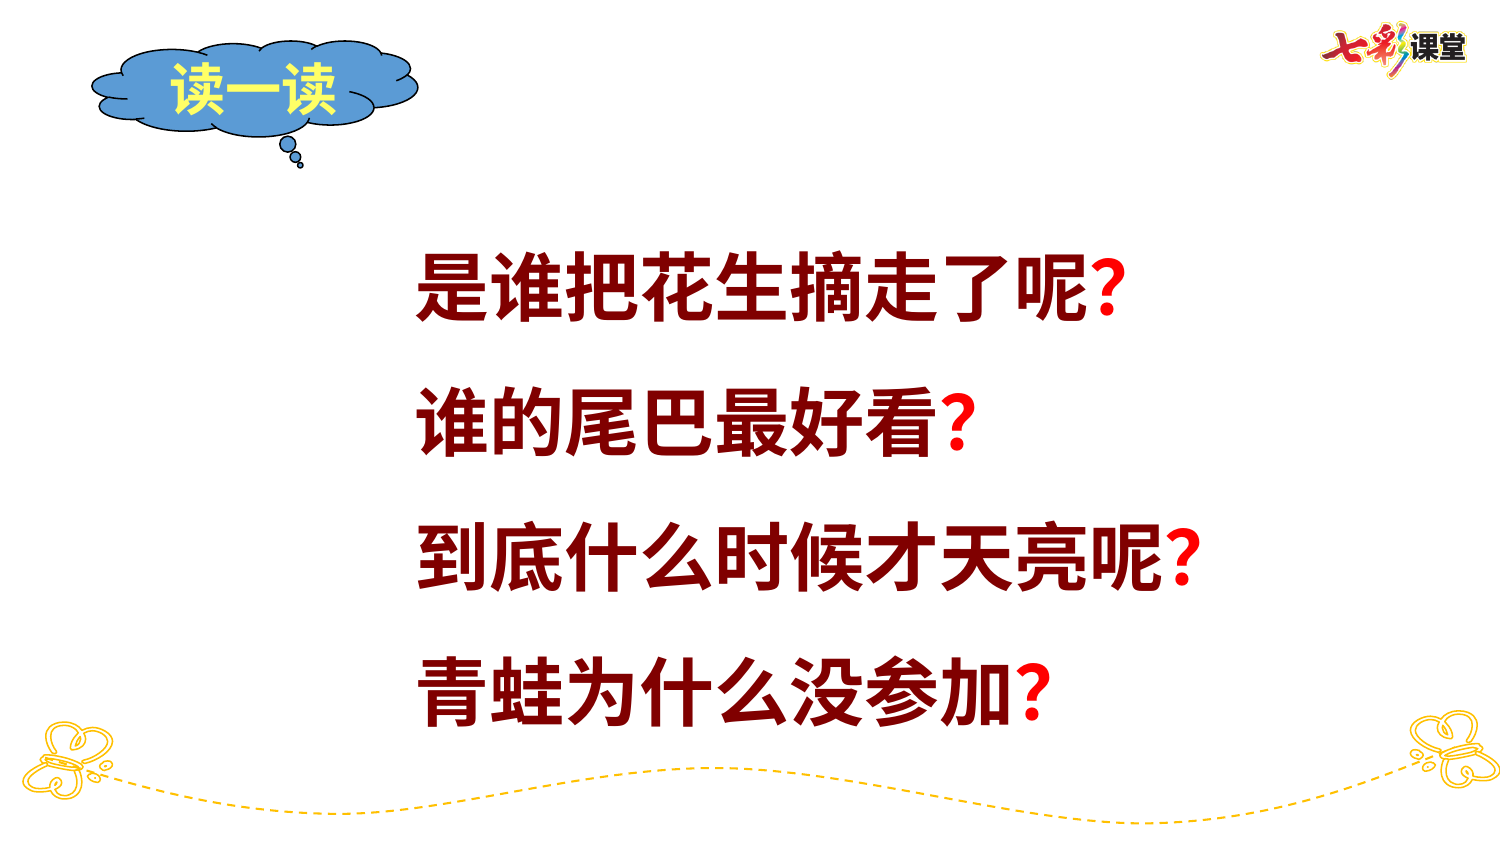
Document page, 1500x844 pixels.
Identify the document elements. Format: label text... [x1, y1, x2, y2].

text_box [205, 40, 418, 124]
text_box 读一读 [158, 48, 350, 128]
text_box 是谁把花生摘走了呢？ 谁的尾巴最好看？ 到底什么时候才天亮呢？ 青蛙为什么没参加？ [403, 189, 1185, 741]
text_box [279, 136, 303, 168]
text_box [91, 50, 301, 137]
picture [1318, 20, 1469, 80]
